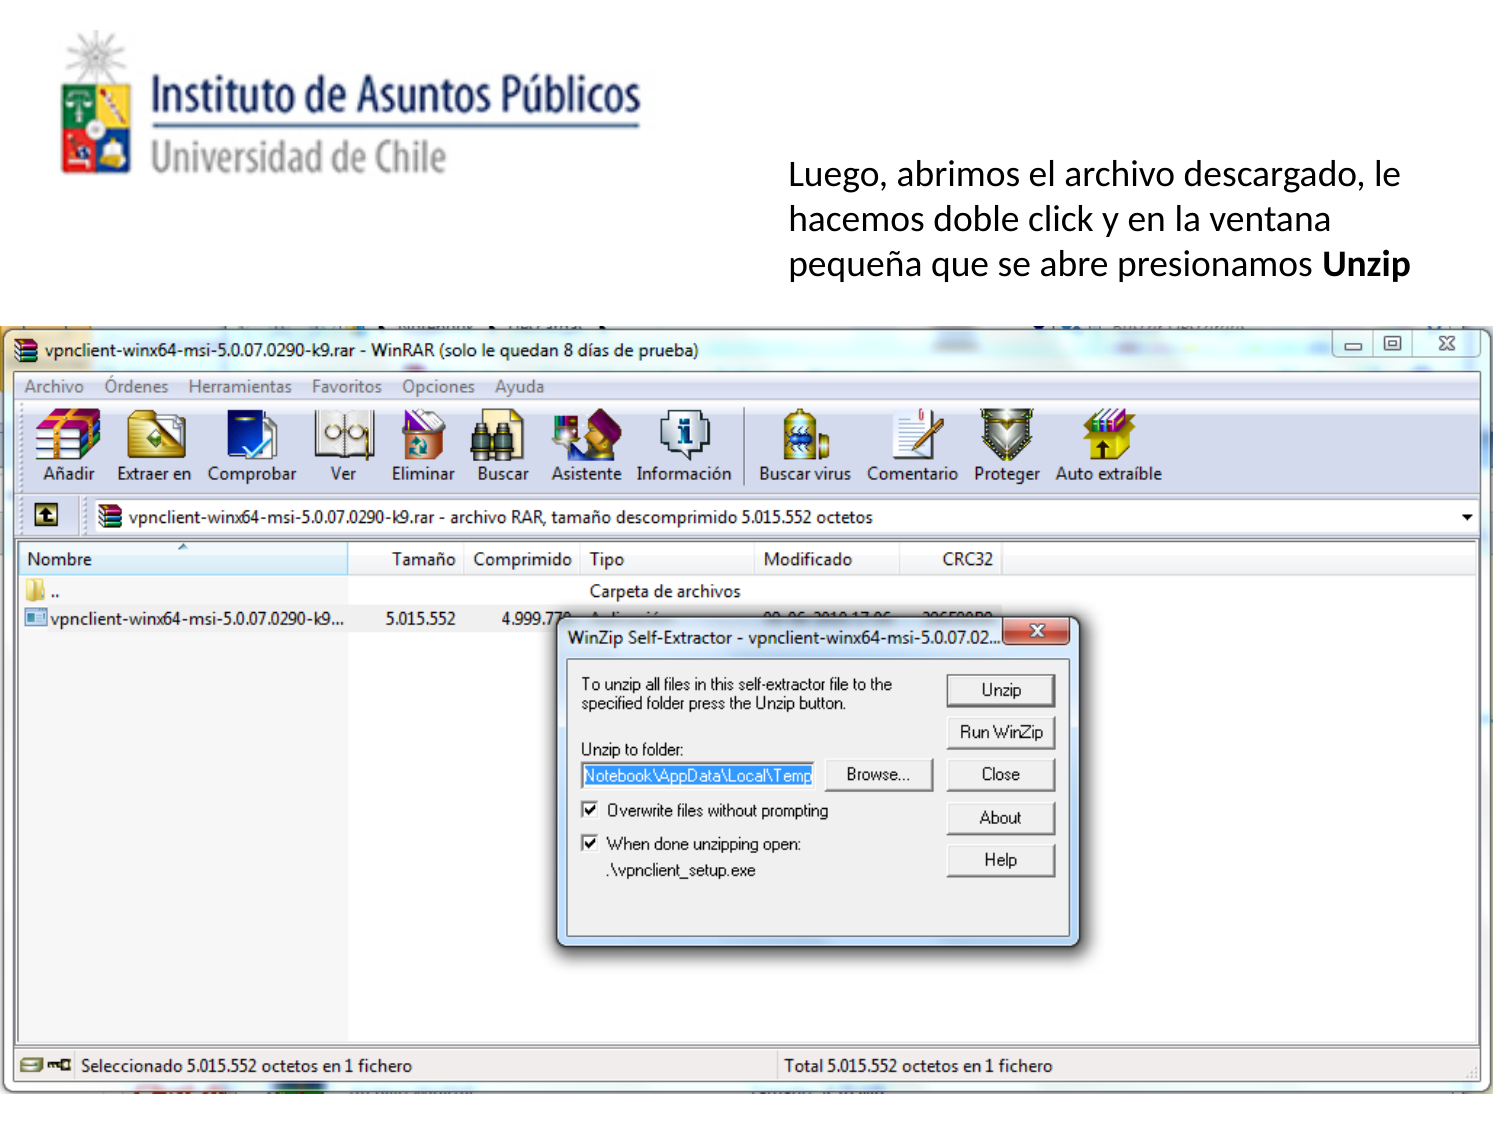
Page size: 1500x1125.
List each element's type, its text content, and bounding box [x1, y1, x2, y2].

picture [29, 30, 705, 209]
text_box Luego, abrimos el archivo descargado, le hacemos doble click y en la ventana pequeña que se abre presionamos Unzip [773, 142, 1447, 292]
picture [0, 326, 1493, 1095]
